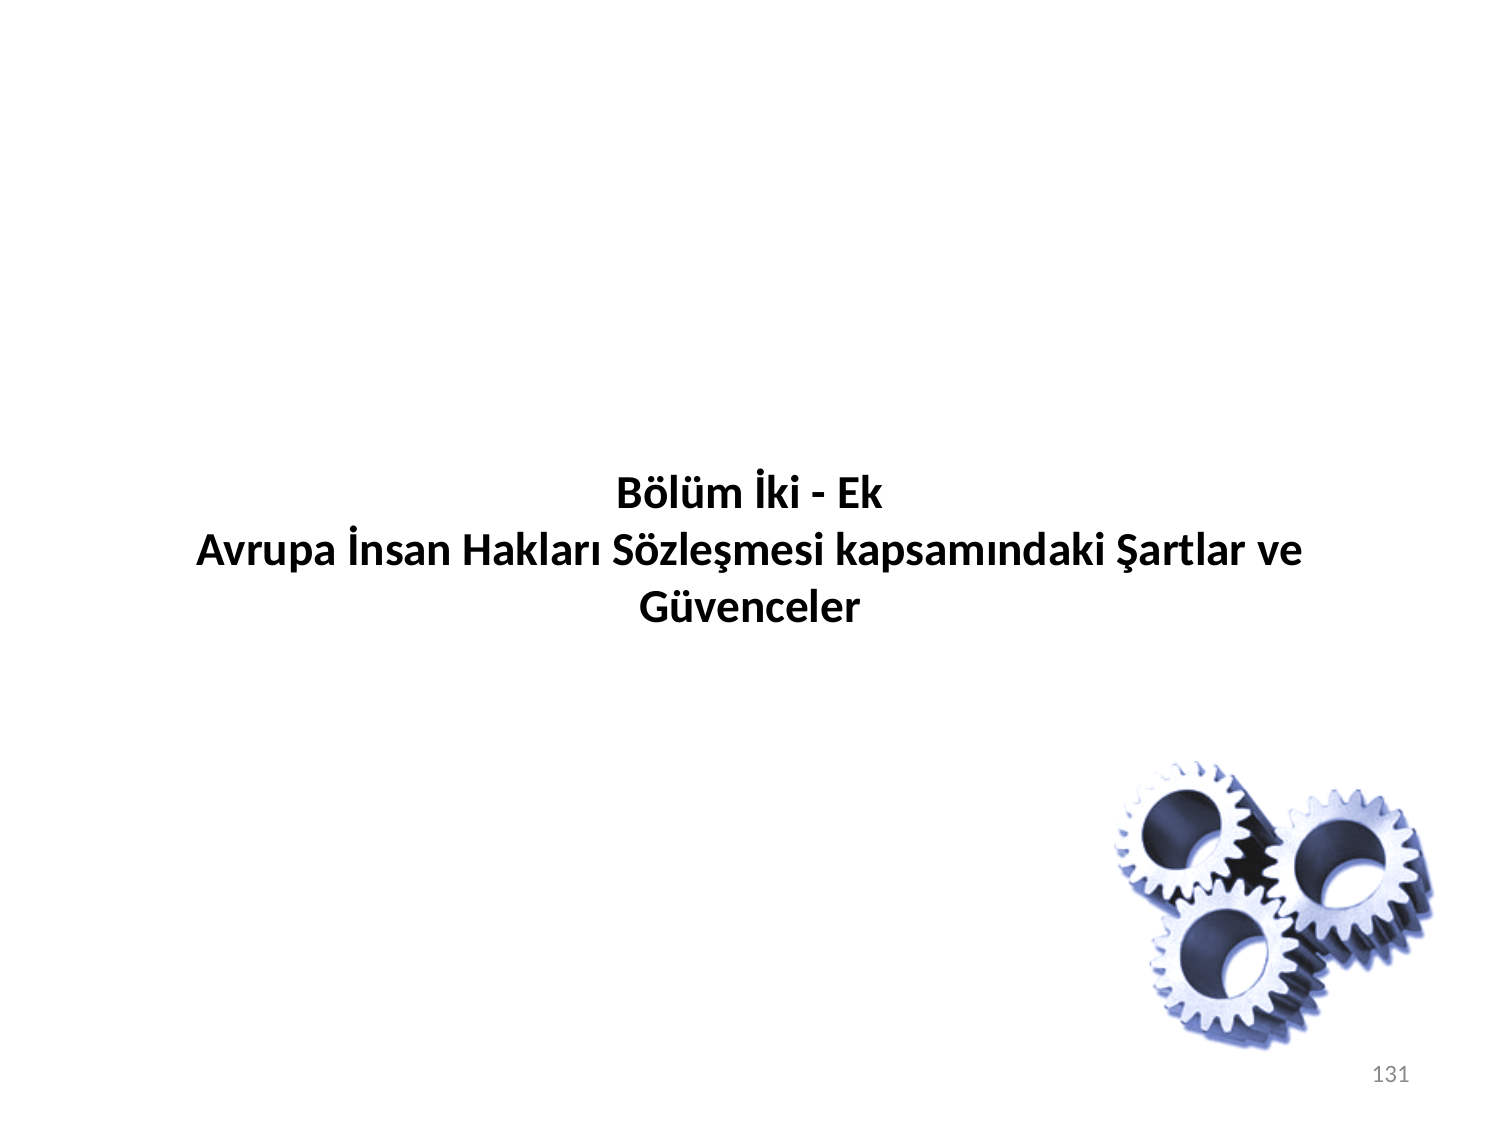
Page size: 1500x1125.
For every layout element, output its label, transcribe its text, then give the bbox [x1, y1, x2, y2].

title Bölüm İki - Ek Avrupa İnsan Hakları Sözleşmesi kapsamındaki Şartlar ve Güvenceler [74, 452, 1426, 641]
slide_number 131 [1074, 1042, 1425, 1103]
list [1112, 761, 1436, 1052]
